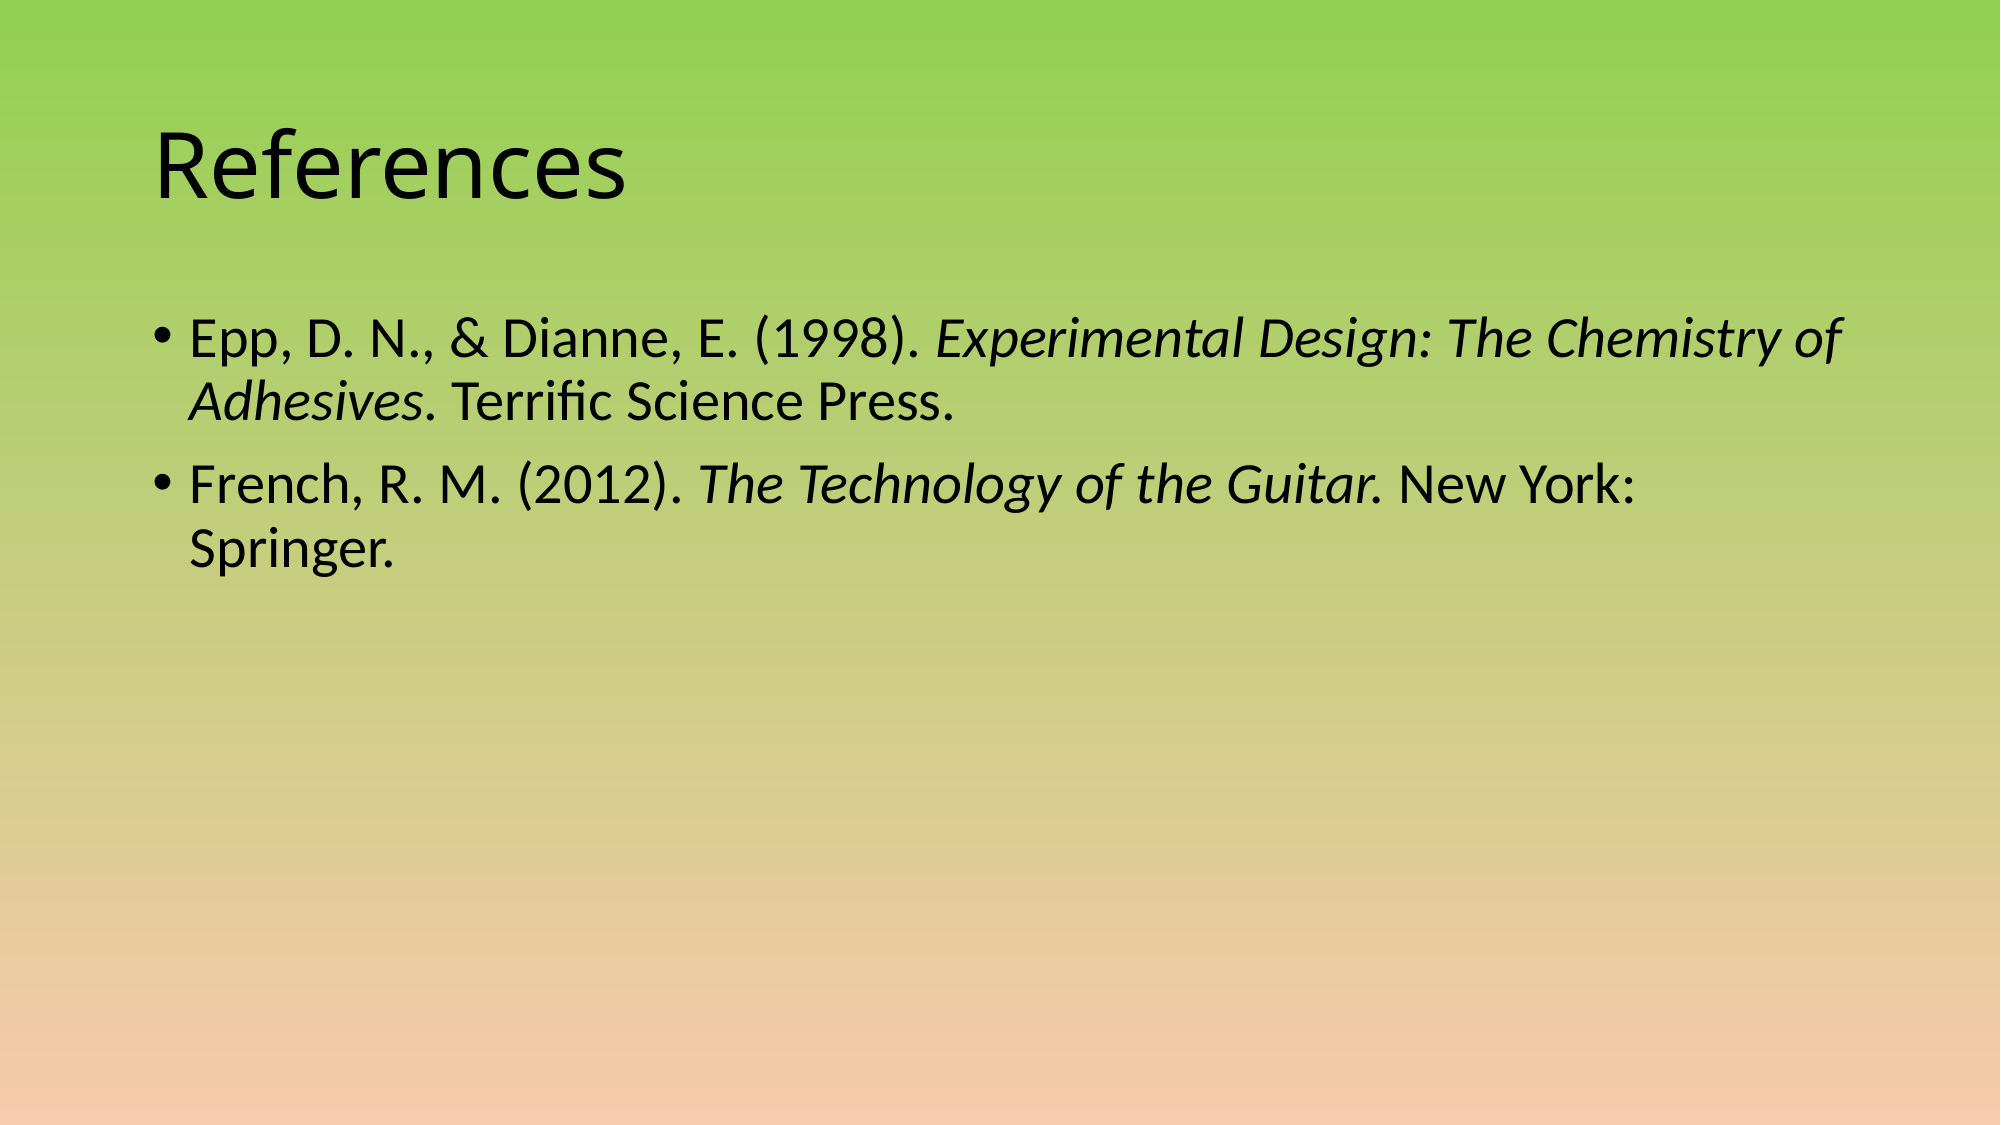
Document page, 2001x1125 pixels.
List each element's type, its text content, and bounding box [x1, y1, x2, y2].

list Epp, D. N., & Dianne, E. (1998). Experimental Design: The Chemistry of Adhesives. Terrific Science Press. French, R. M. (2012). The Technology of the Guitar. New York: Springer. [137, 299, 1863, 1014]
title References [137, 59, 1863, 278]
